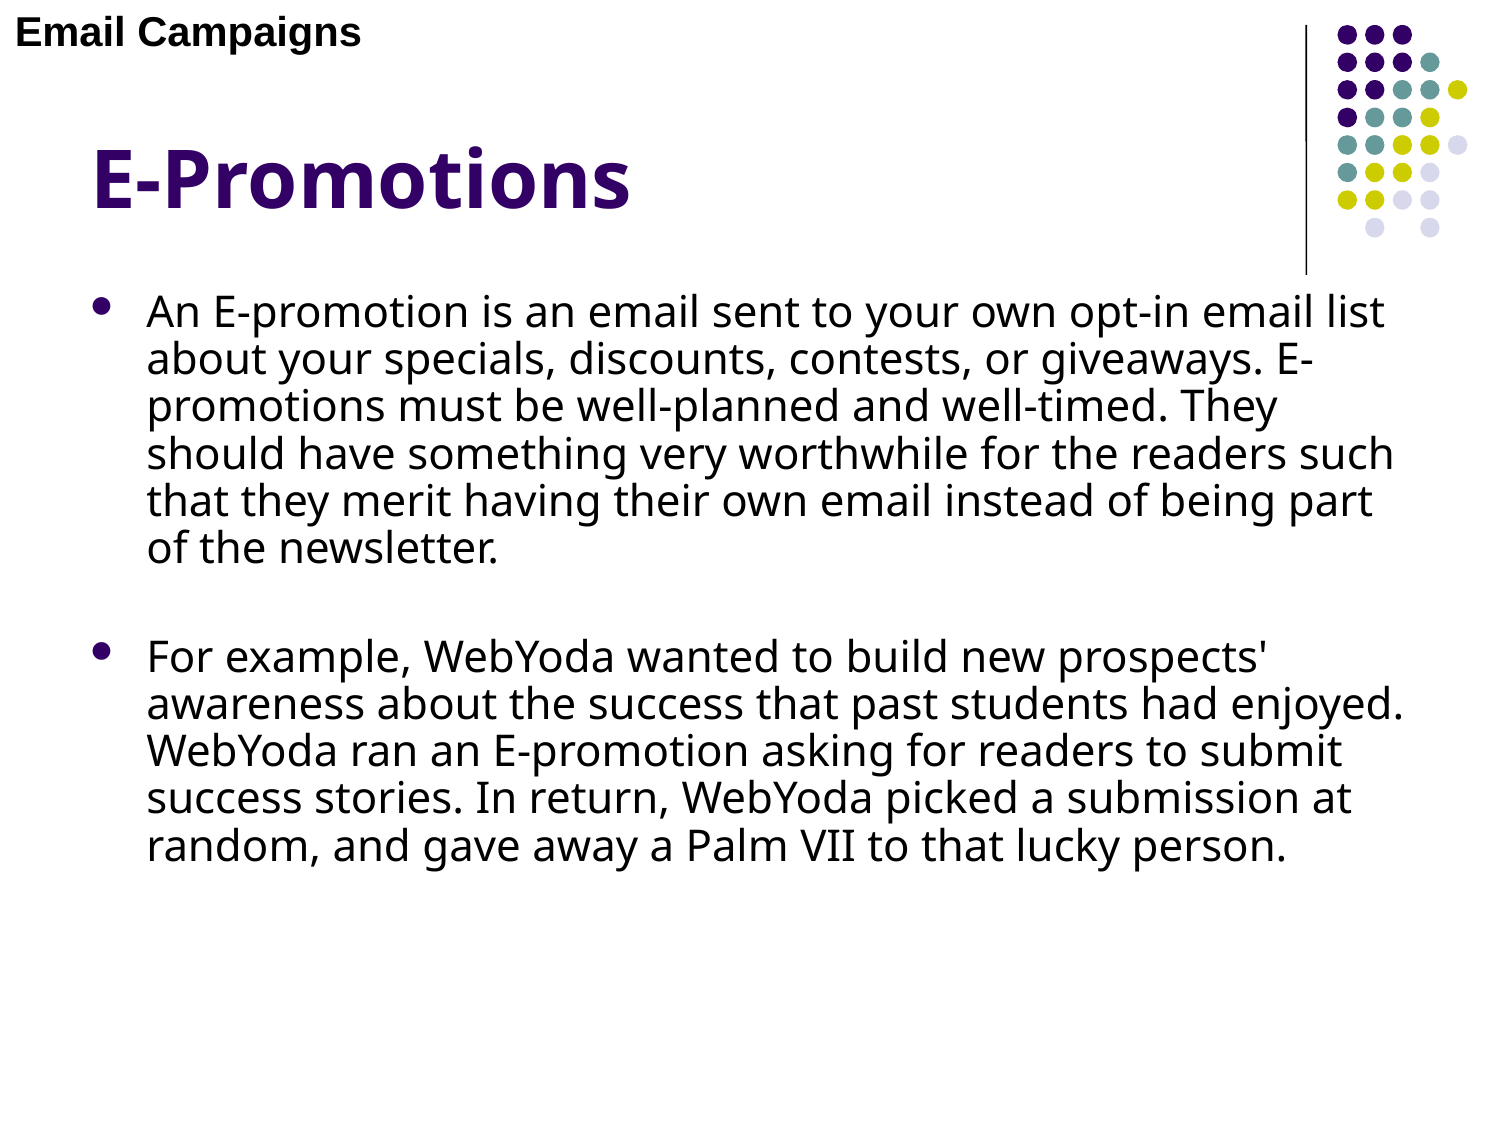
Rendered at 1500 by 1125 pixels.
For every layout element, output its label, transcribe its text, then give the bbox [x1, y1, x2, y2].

title E-Promotions [75, 20, 1313, 233]
list An E-promotion is an email sent to your own opt-in email list about your specials, discounts, contests, or giveaways. E-promotions must be well-planned and well-timed. They should have something very worthwhile for the readers such that they merit having their own email instead of being part of the newsletter. For example, WebYoda wanted to build new prospects' awareness about the success that past students had enjoyed. WebYoda ran an E-promotion asking for readers to submit success stories. In return, WebYoda picked a submission at random, and gave away a Palm VII to that lucky person. [75, 282, 1425, 1006]
text_box Email Campaigns [0, 0, 389, 63]
